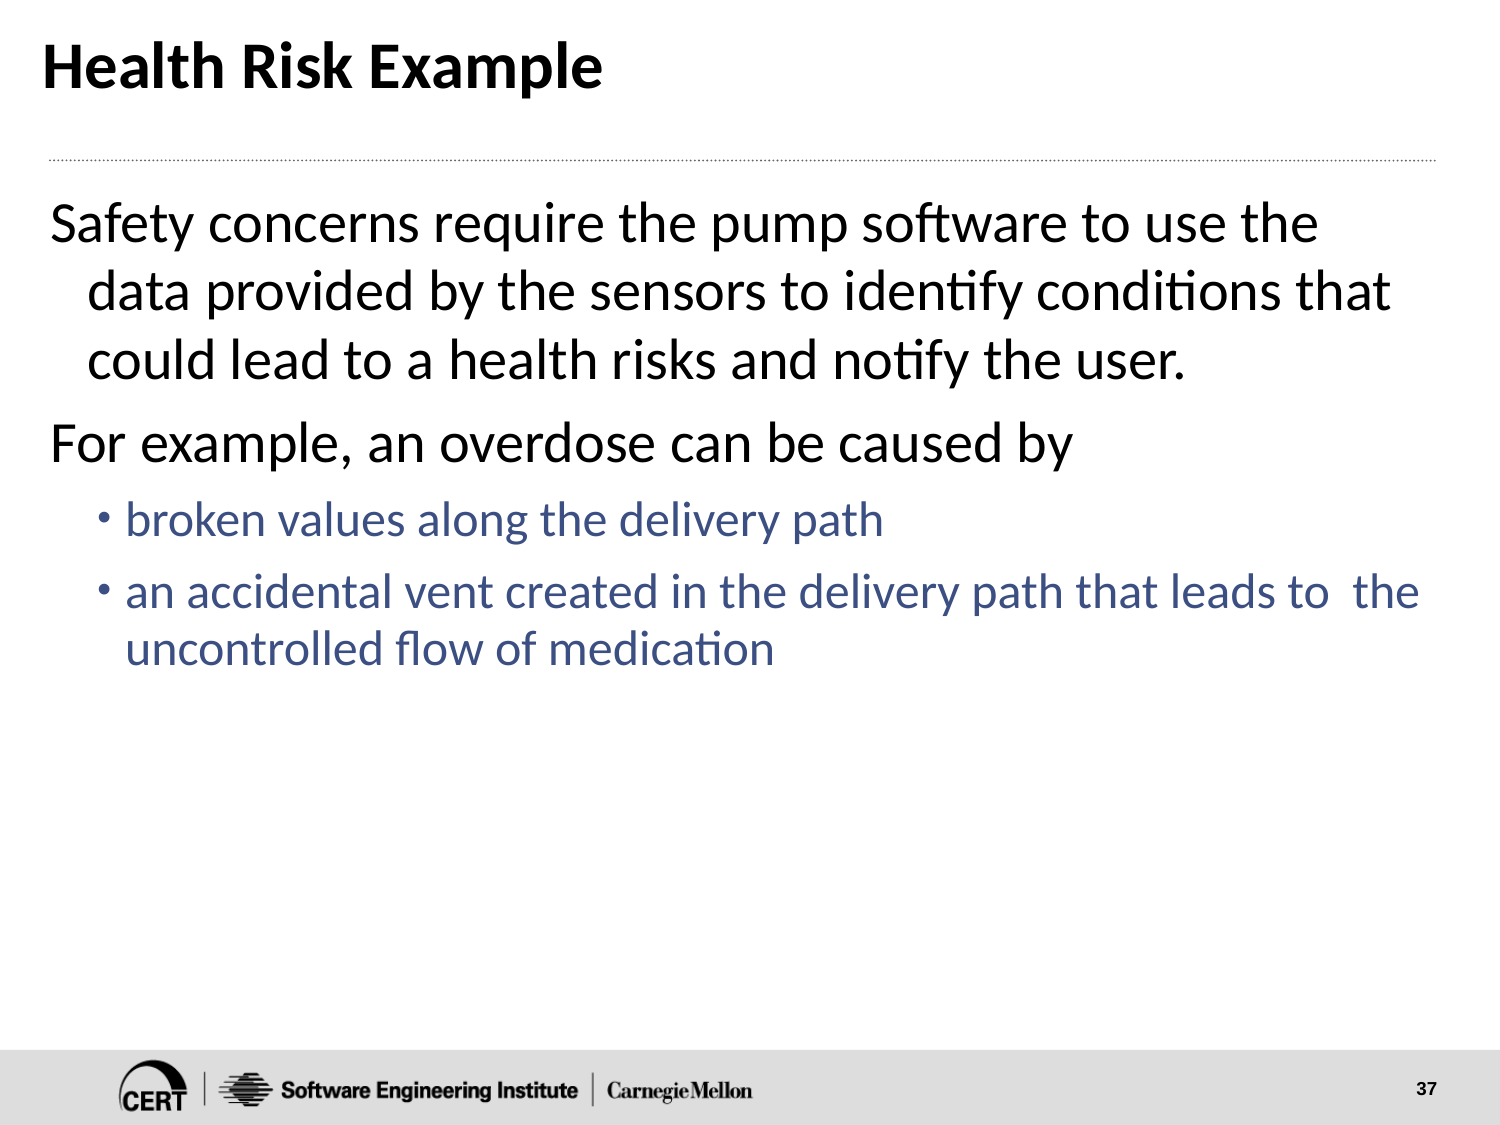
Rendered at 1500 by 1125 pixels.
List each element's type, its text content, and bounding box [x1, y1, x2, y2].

list Safety concerns require the pump software to use the data provided by the sensors to identify conditions that could lead to a health risks and notify the user. For example, an overdose can be caused by broken values along the delivery path an accidental vent created in the delivery path that leads to the uncontrolled flow of medication [49, 187, 1438, 1001]
title Health Risk Example [42, 37, 1434, 155]
picture [102, 1056, 765, 1117]
